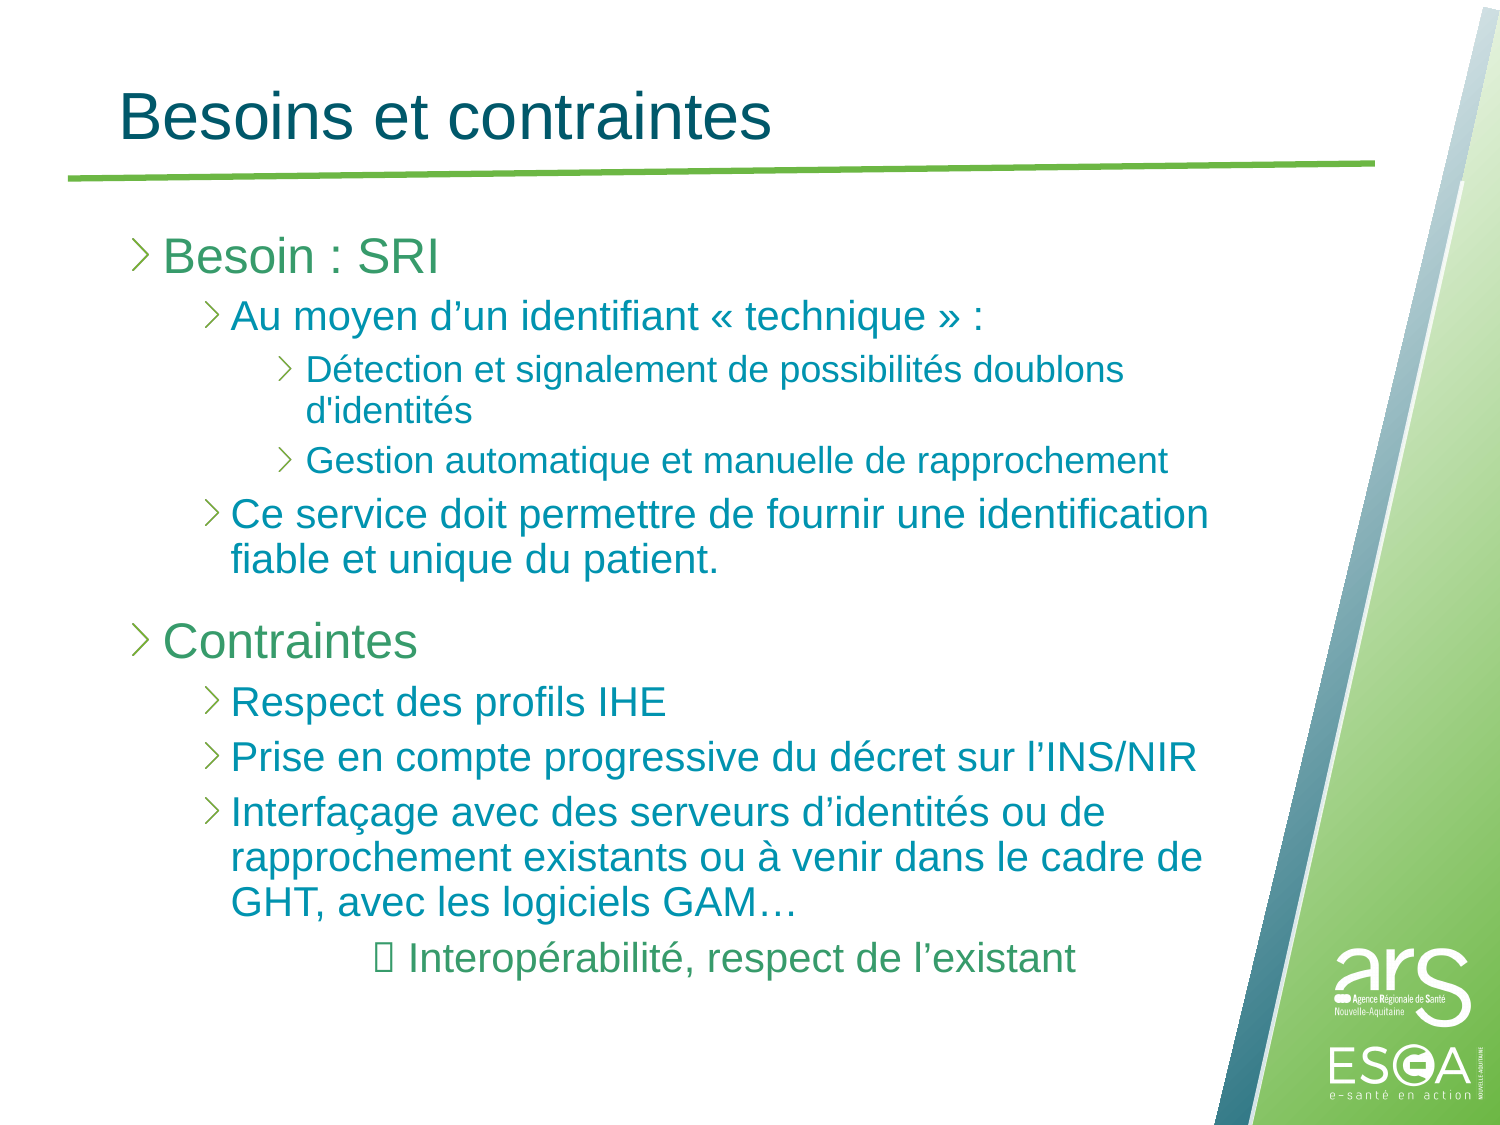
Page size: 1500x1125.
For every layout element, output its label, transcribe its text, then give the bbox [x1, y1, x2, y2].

picture [193, 797, 220, 824]
picture [1315, 931, 1485, 1037]
picture [118, 238, 150, 271]
list Besoin : SRI Au moyen d’un identifiant « technique » : Détection et signalement de possibilités doublons d'identités Gestion automatique et manuelle de rapprochement Ce service doit permettre de fournir une identification fiable et unique du patient. Contraintes Respect des profils IHE Prise en compte progressive du décret sur l’INS/NIR Interfaçage avec des serveurs d’identités ou de rapprochement existants ou à venir dans le cadre de GHT, avec les logiciels GAM…  Interopérabilité, respect de l’existant [103, 223, 1270, 1049]
picture [268, 447, 292, 472]
picture [193, 499, 220, 526]
picture [268, 356, 292, 381]
picture [118, 623, 150, 656]
picture [193, 742, 220, 769]
picture [193, 686, 220, 714]
title Besoins et contraintes [103, 71, 1375, 164]
picture [1329, 1044, 1485, 1102]
picture [193, 301, 220, 328]
